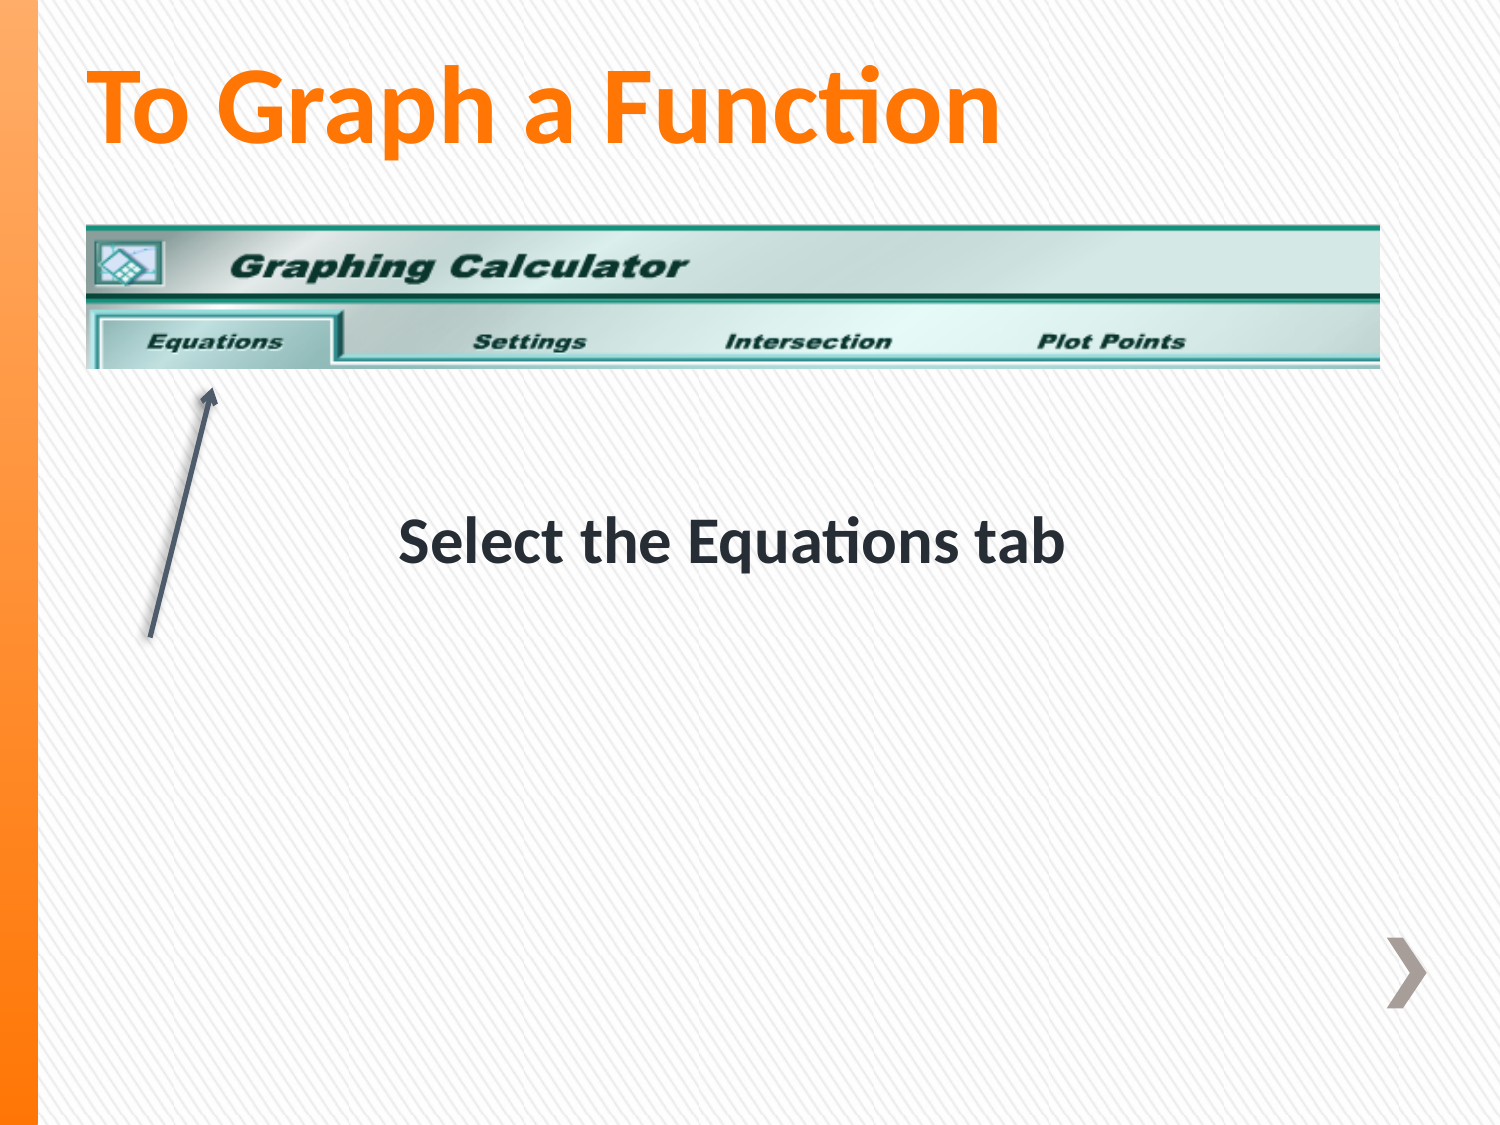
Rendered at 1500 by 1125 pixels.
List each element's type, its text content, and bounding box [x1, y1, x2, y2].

text_box To Graph a Function [71, 24, 1422, 174]
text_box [149, 387, 213, 638]
text_box Select the Equations tab [384, 489, 1082, 585]
picture [85, 224, 1380, 369]
